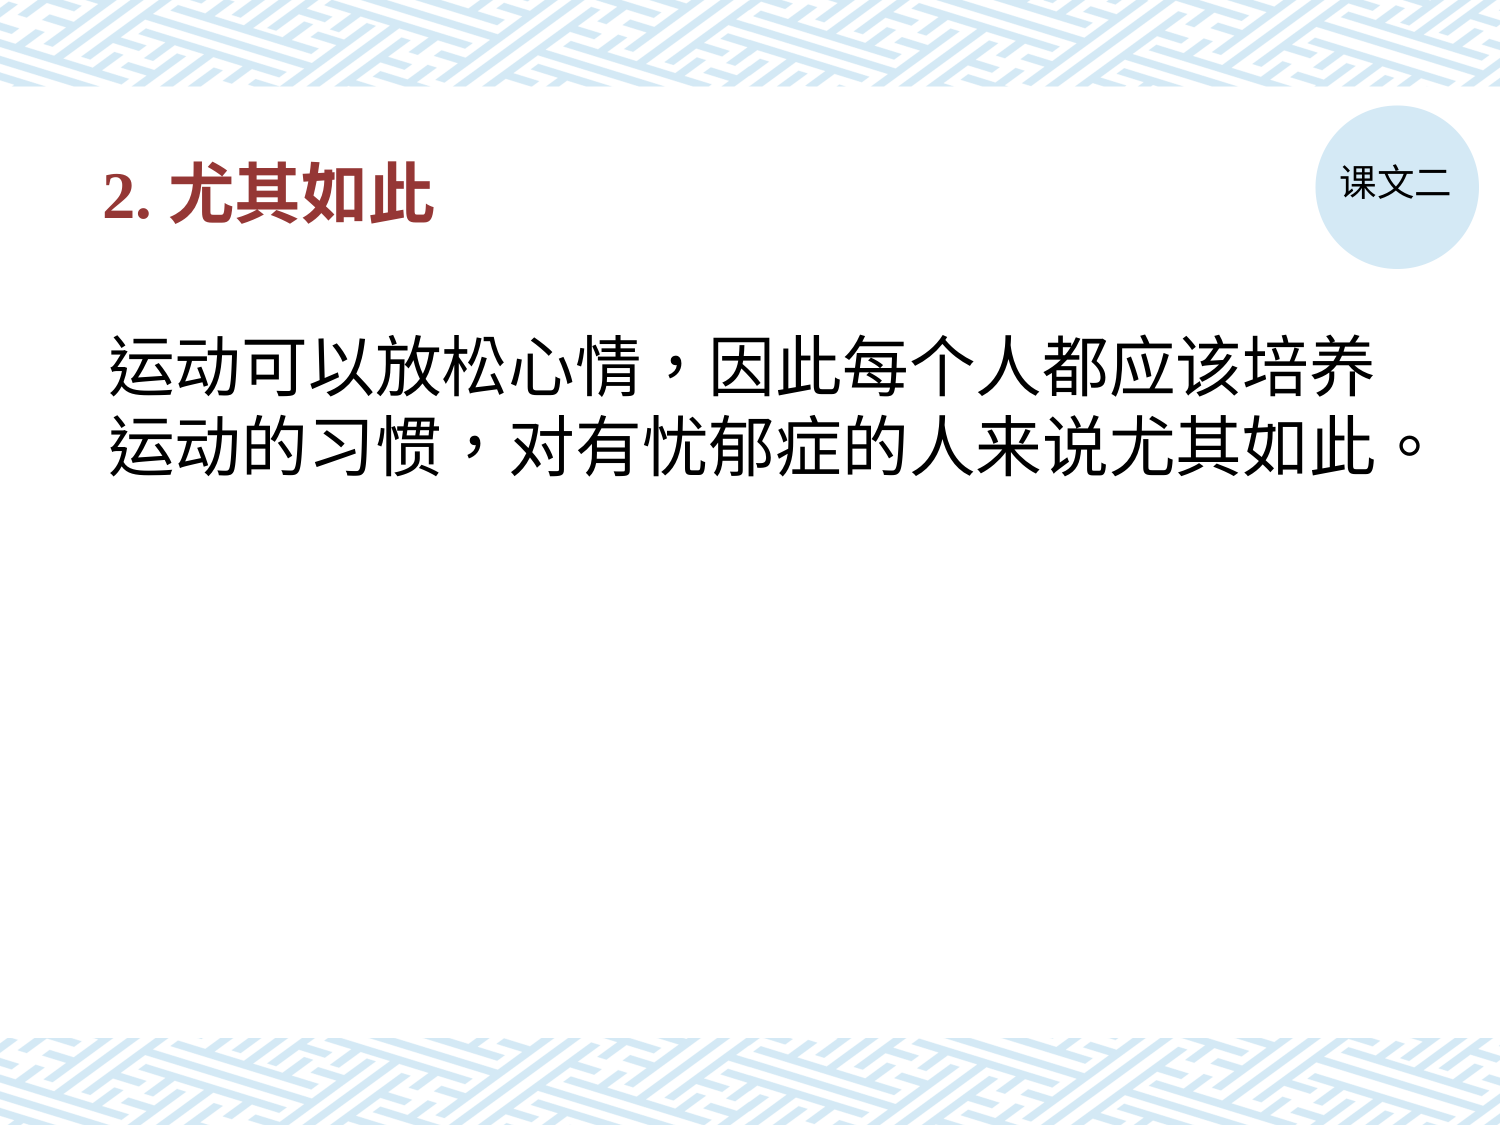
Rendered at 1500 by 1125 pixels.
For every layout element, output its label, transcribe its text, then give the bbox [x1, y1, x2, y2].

picture [0, 0, 1500, 1125]
text_box 课文二 [1325, 151, 1500, 212]
title 2.尤其如此 [102, 152, 1340, 278]
list 运动可以放松心情，因此每个人都应该培养运动的习惯，对有忧郁症的人来说尤其如此。 [108, 324, 1403, 702]
